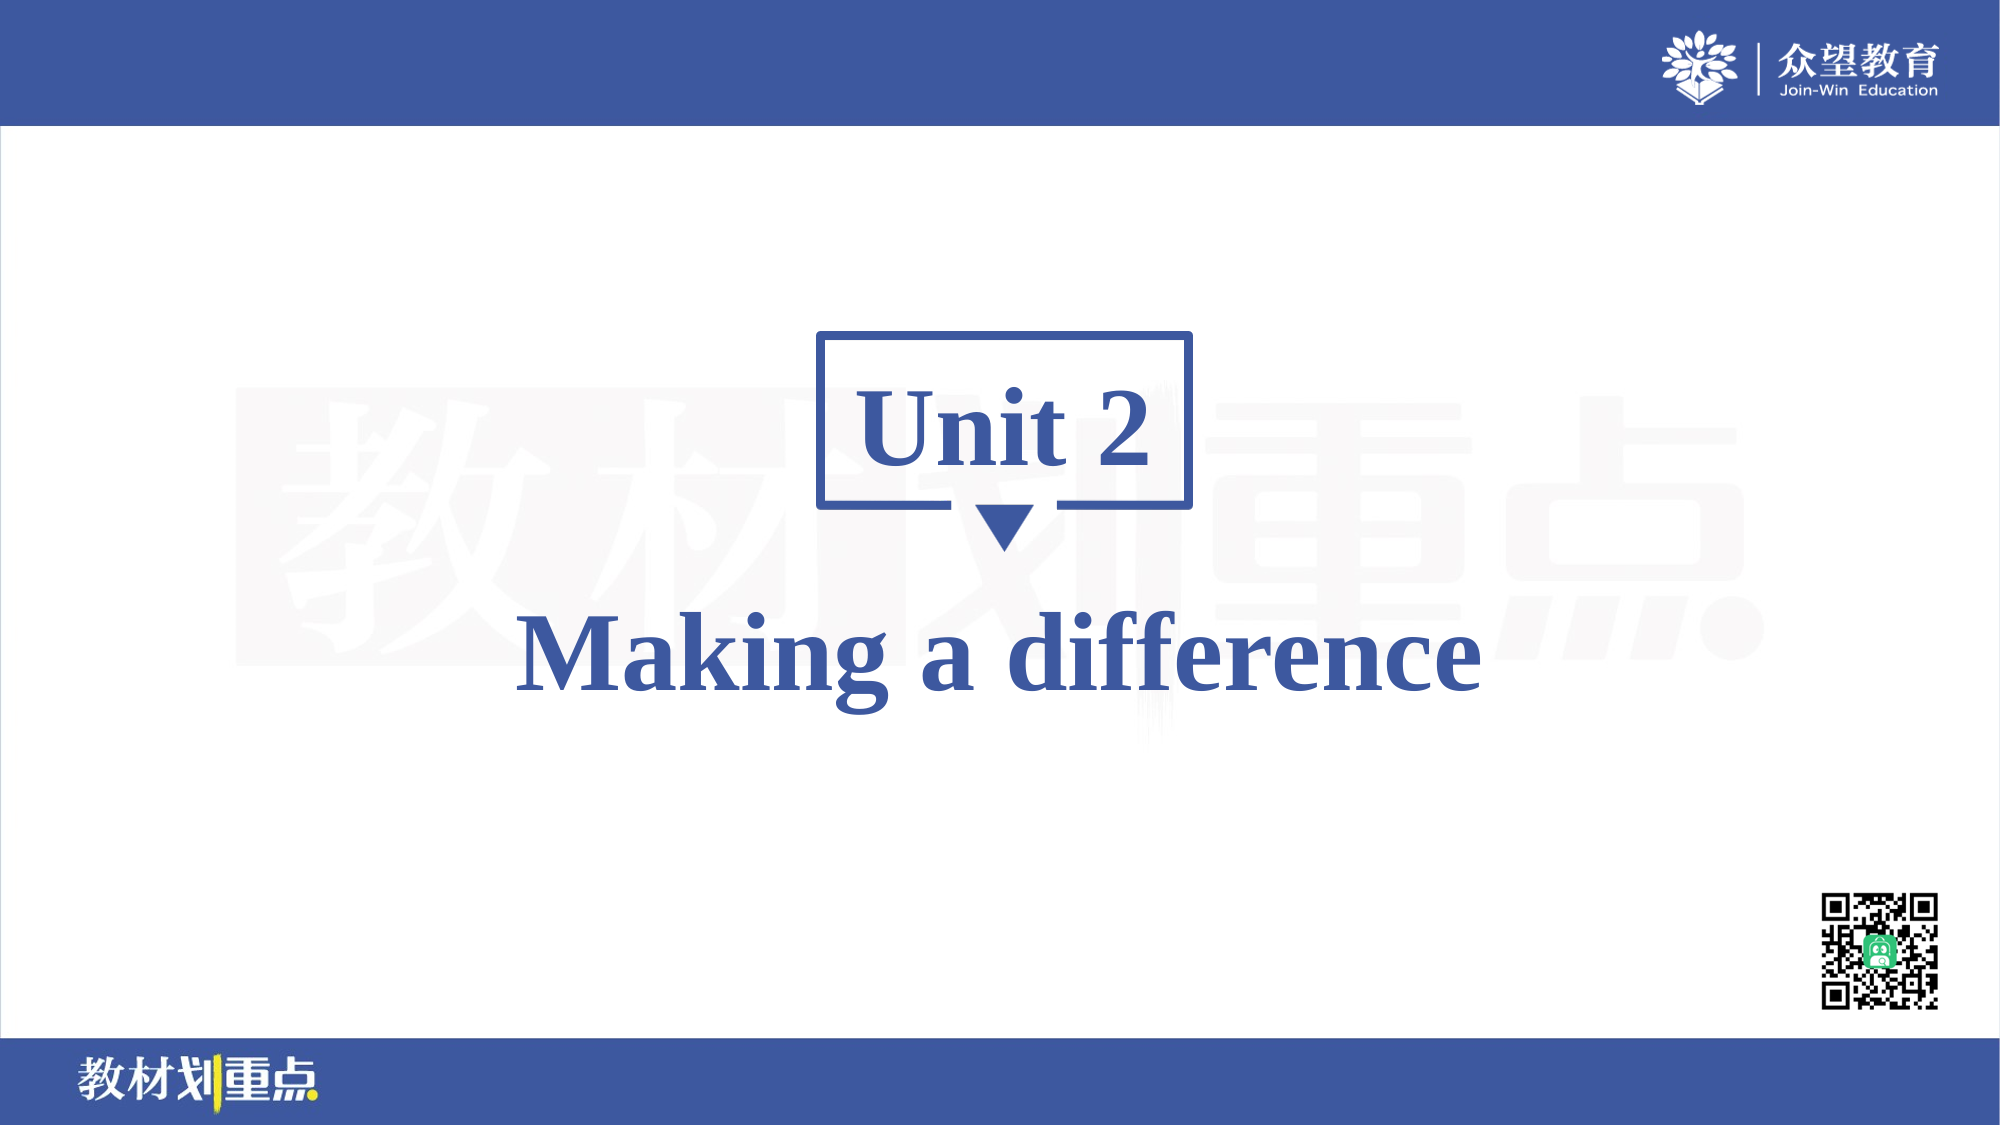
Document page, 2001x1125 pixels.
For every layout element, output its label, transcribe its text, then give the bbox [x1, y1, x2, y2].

picture [0, 822, 2000, 1125]
text_box Unit 2 [814, 341, 1193, 495]
text_box Making a difference [0, 572, 2000, 822]
picture [0, 0, 2000, 572]
